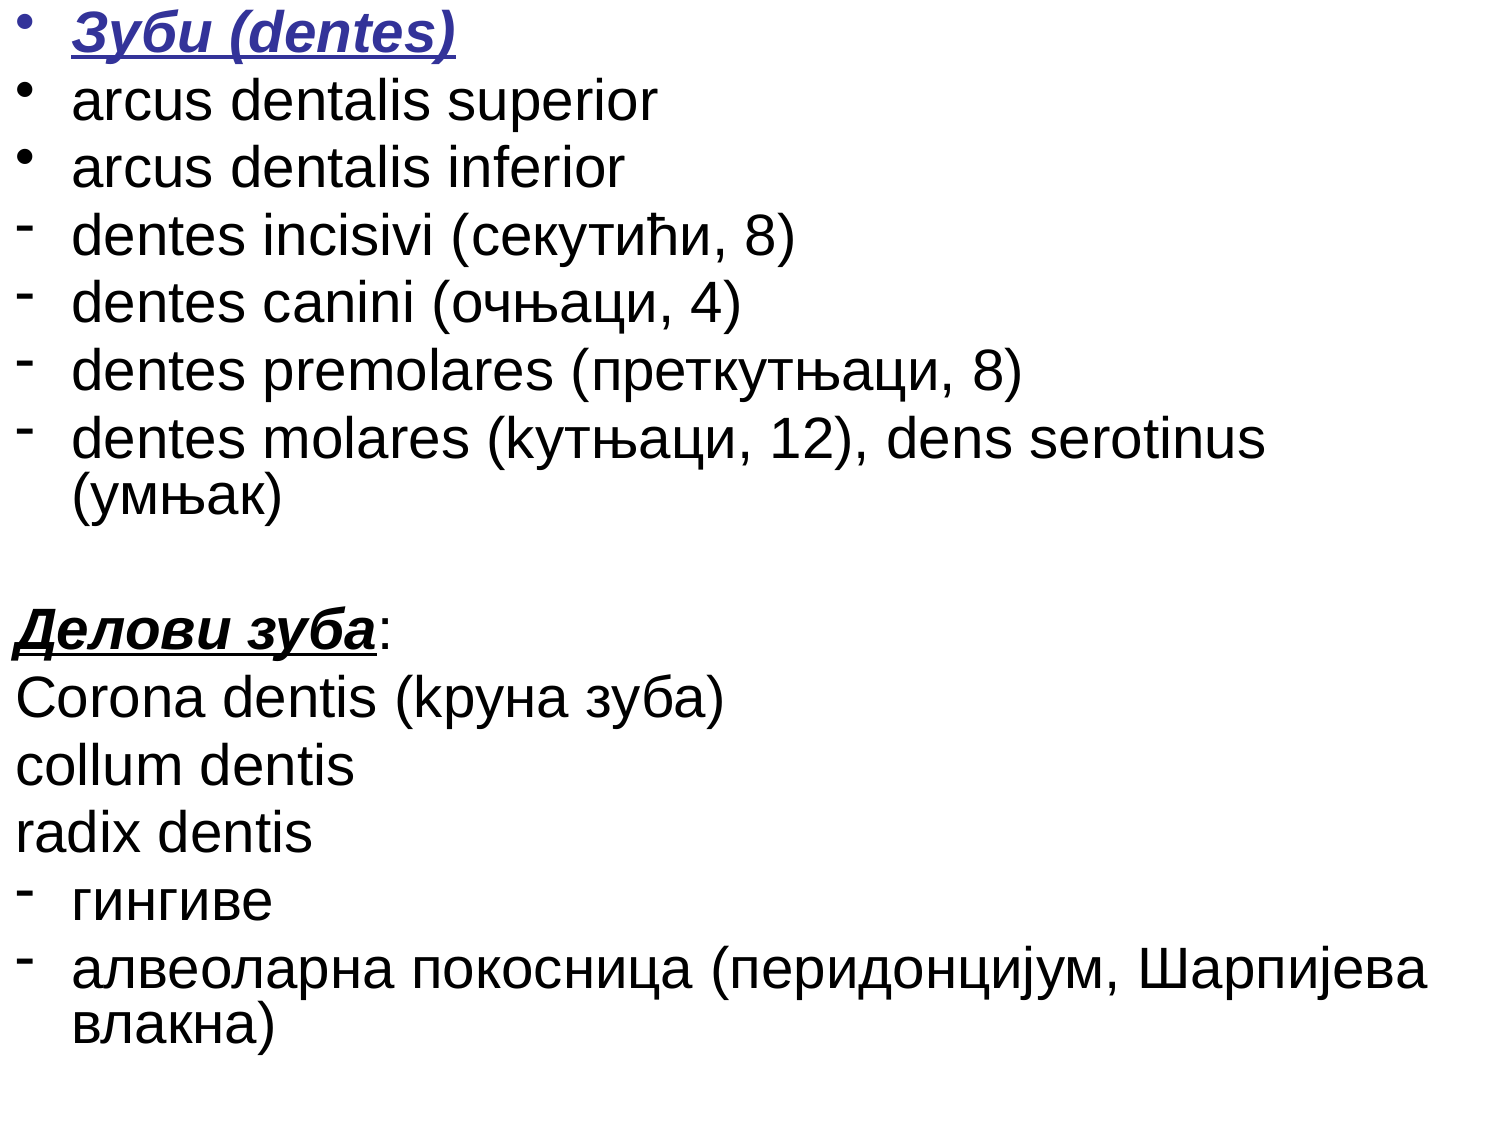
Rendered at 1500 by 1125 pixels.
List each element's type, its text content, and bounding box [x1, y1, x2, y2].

list Зуби (dentes) arcus dentalis superior arcus dentalis inferior dentes incisivi (секутићи, 8) dentes canini (очњаци, 4) dentes premolares (преткутњаци, 8) dentes molares (kутњаци, 12), dens serotinus (умњак) Делови зуба: Corona dentis (kруна зуба) collum dentis radix dentis гингиве алвеоларна покосница (перидонцијум, Шарпијева влакна) [0, 0, 1500, 1125]
